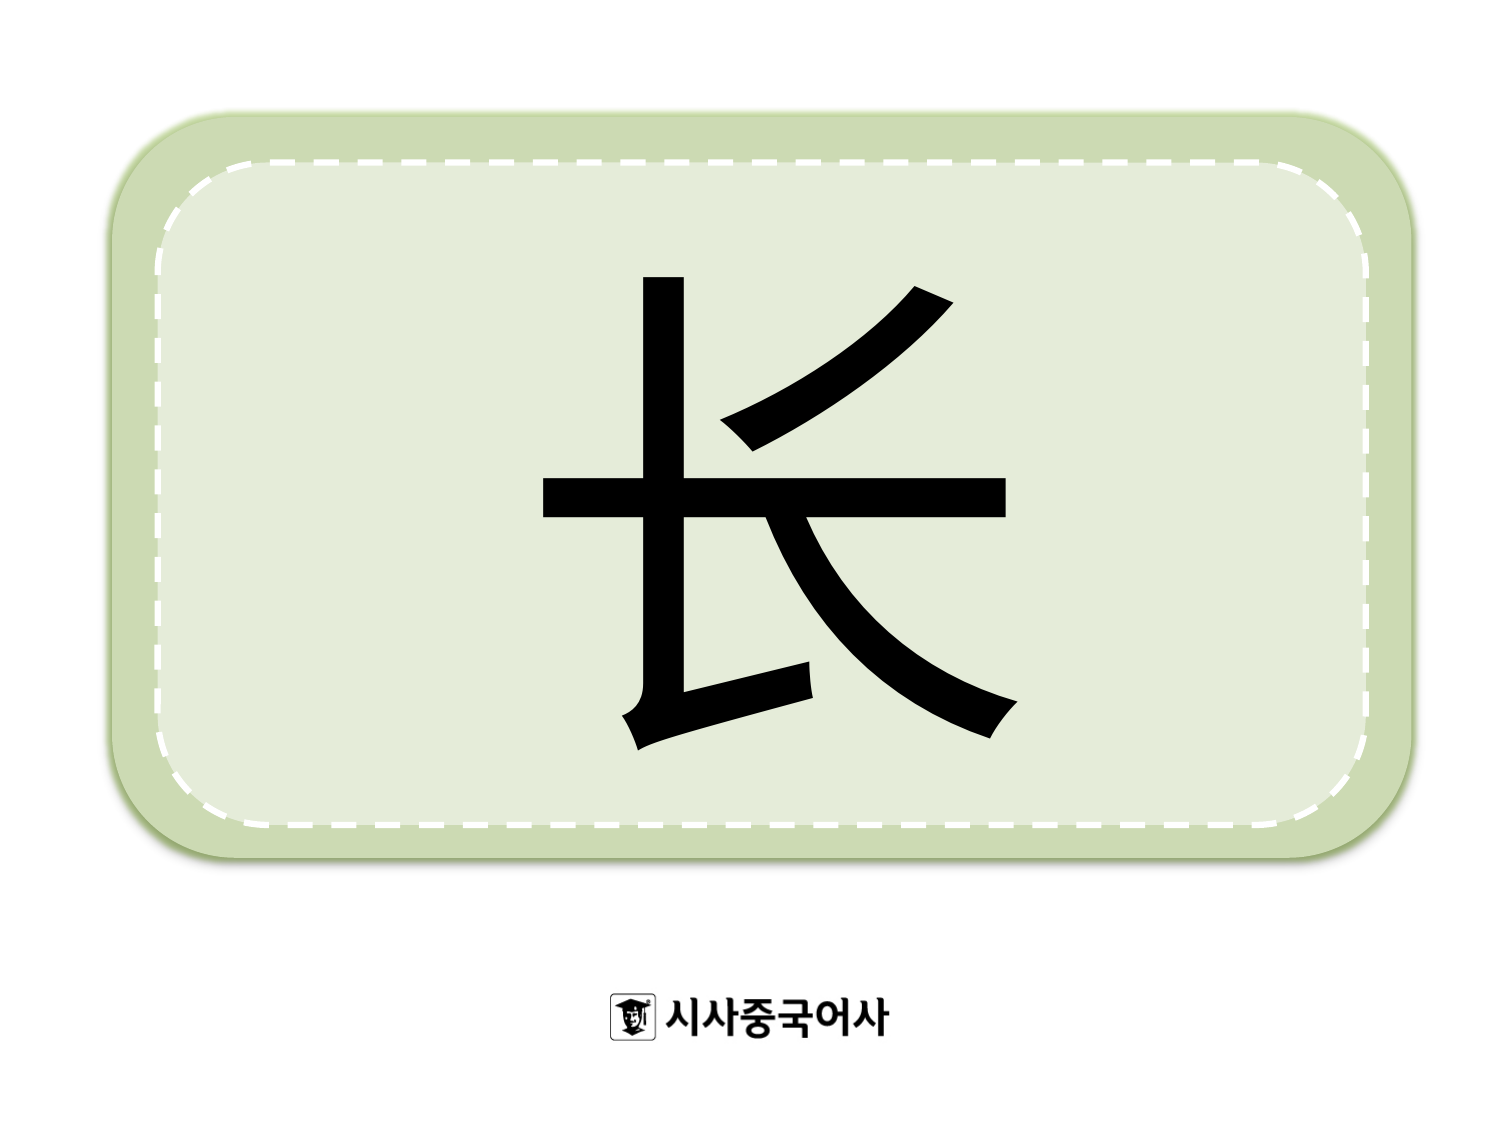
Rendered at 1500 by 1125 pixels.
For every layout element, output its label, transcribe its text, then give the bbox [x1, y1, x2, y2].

text_box [162, 160, 1371, 824]
picture [602, 987, 898, 1047]
text_box 长 [171, 172, 1380, 836]
